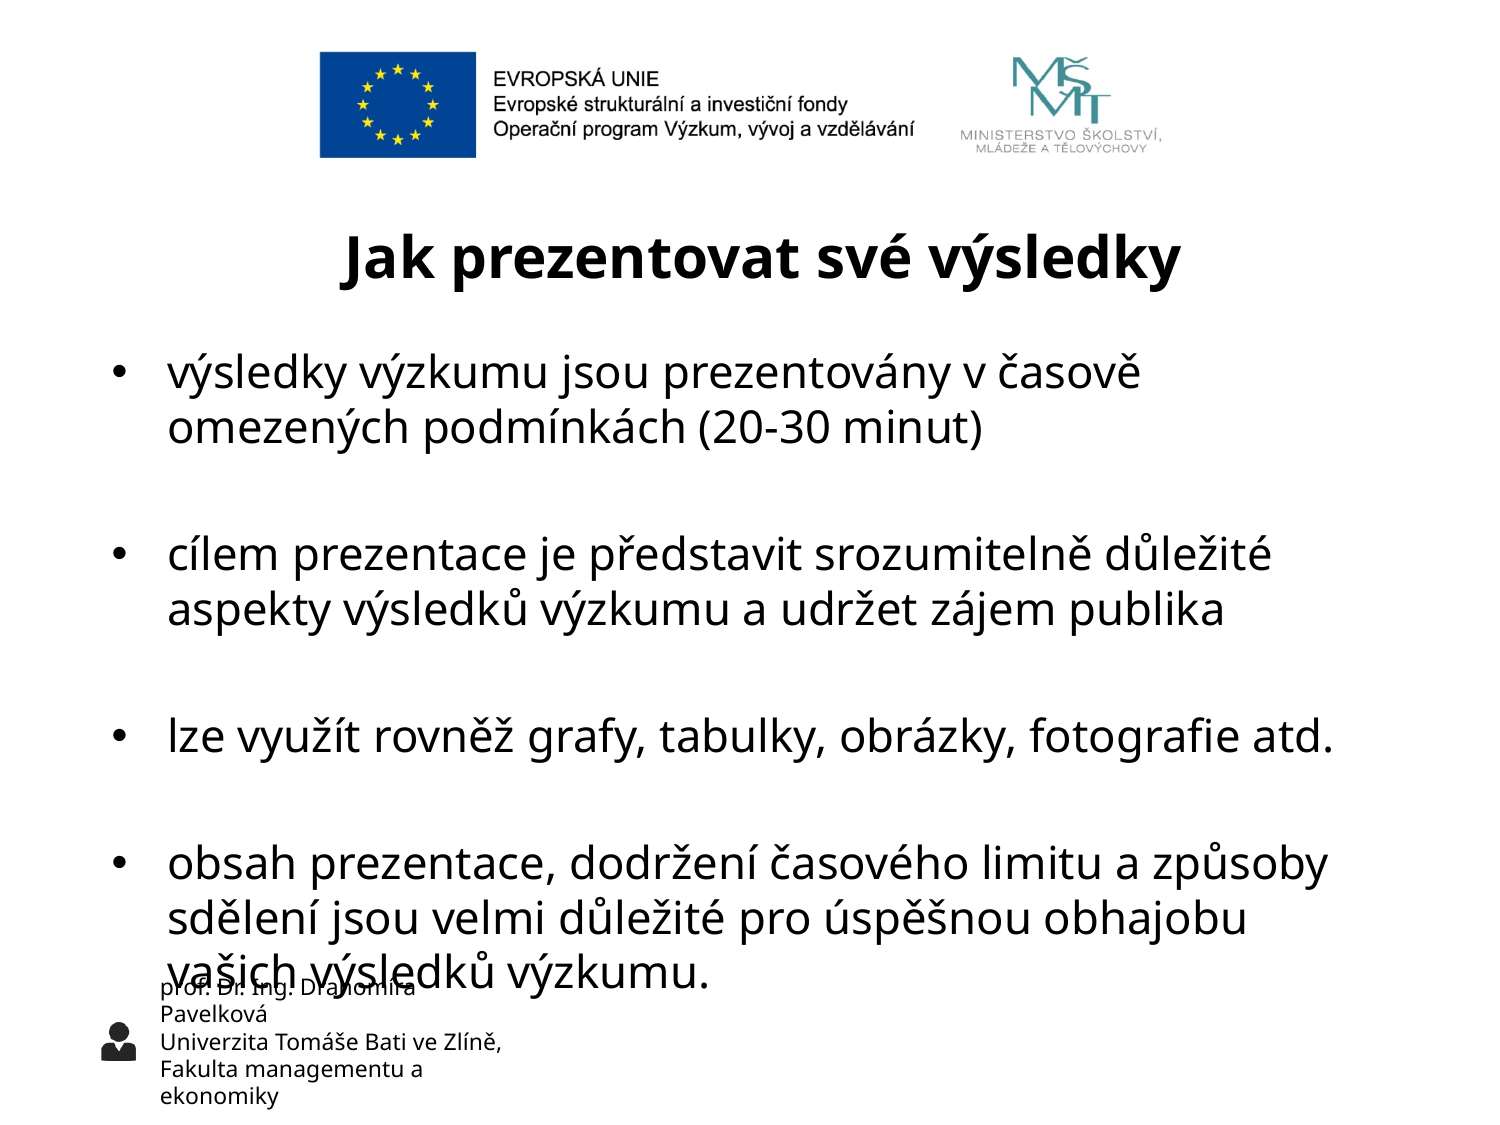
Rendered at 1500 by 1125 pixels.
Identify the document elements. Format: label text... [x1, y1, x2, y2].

picture [267, 0, 1213, 210]
footer prof. Dr. Ing. Drahomíra Pavelková Univerzita Tomáše Bati ve Zlíně, Fakulta managementu a ekonomiky [145, 999, 526, 1083]
picture [101, 1021, 136, 1062]
title Jak prezentovat své výsledky [101, 184, 1425, 327]
list výsledky výzkumu jsou prezentovány v časově omezených podmínkách (20-30 minut) cílem prezentace je představit srozumitelně důležité aspekty výsledků výzkumu a udržet zájem publika lze využít rovněž grafy, tabulky, obrázky, fotografie atd. obsah prezentace, dodržení časového limitu a způsoby sdělení jsou velmi důležité pro úspěšnou obhajobu vašich výsledků výzkumu. [96, 290, 1384, 1014]
